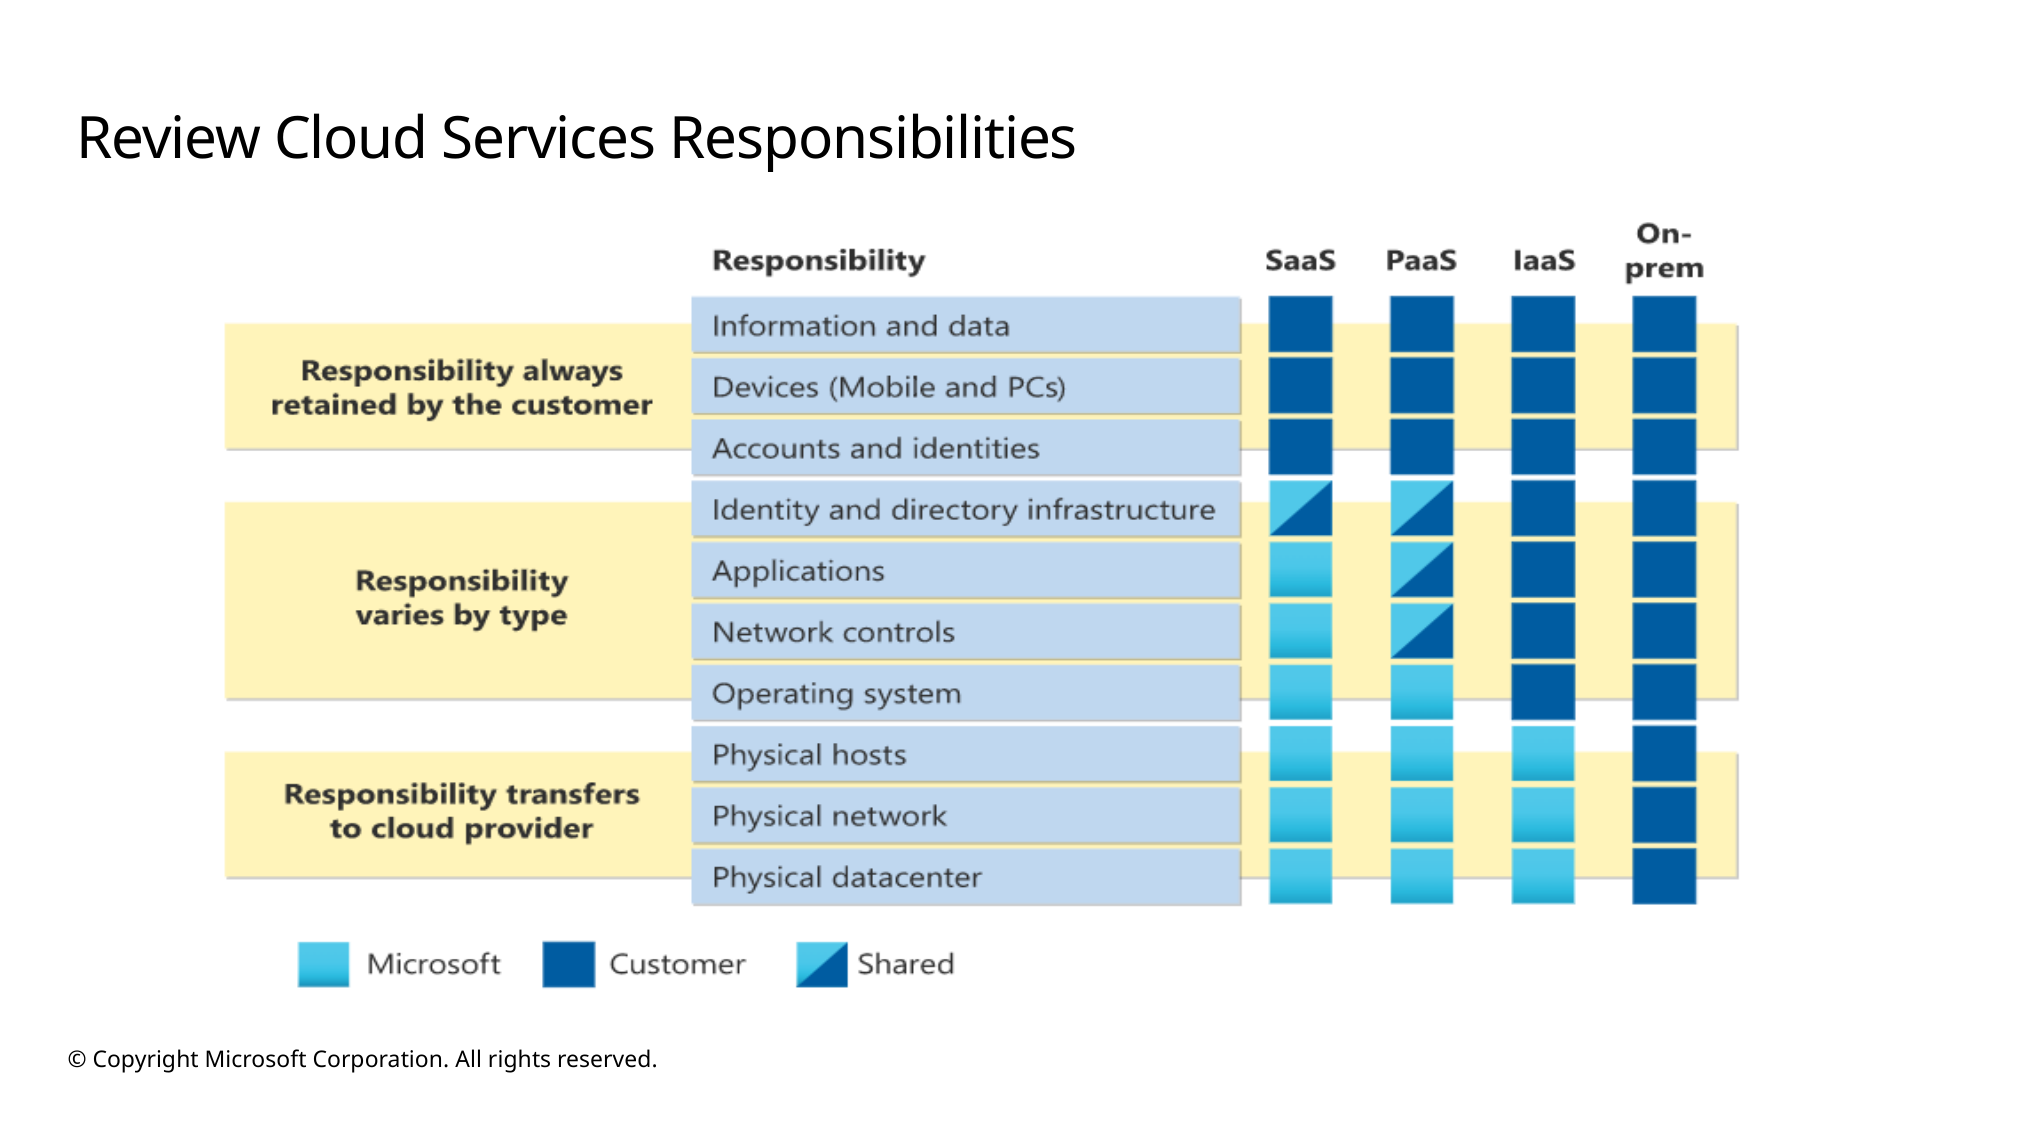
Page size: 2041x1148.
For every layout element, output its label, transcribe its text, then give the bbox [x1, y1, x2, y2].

title Review Cloud Services Responsibilities [76, 93, 1968, 230]
picture [201, 196, 1780, 1008]
